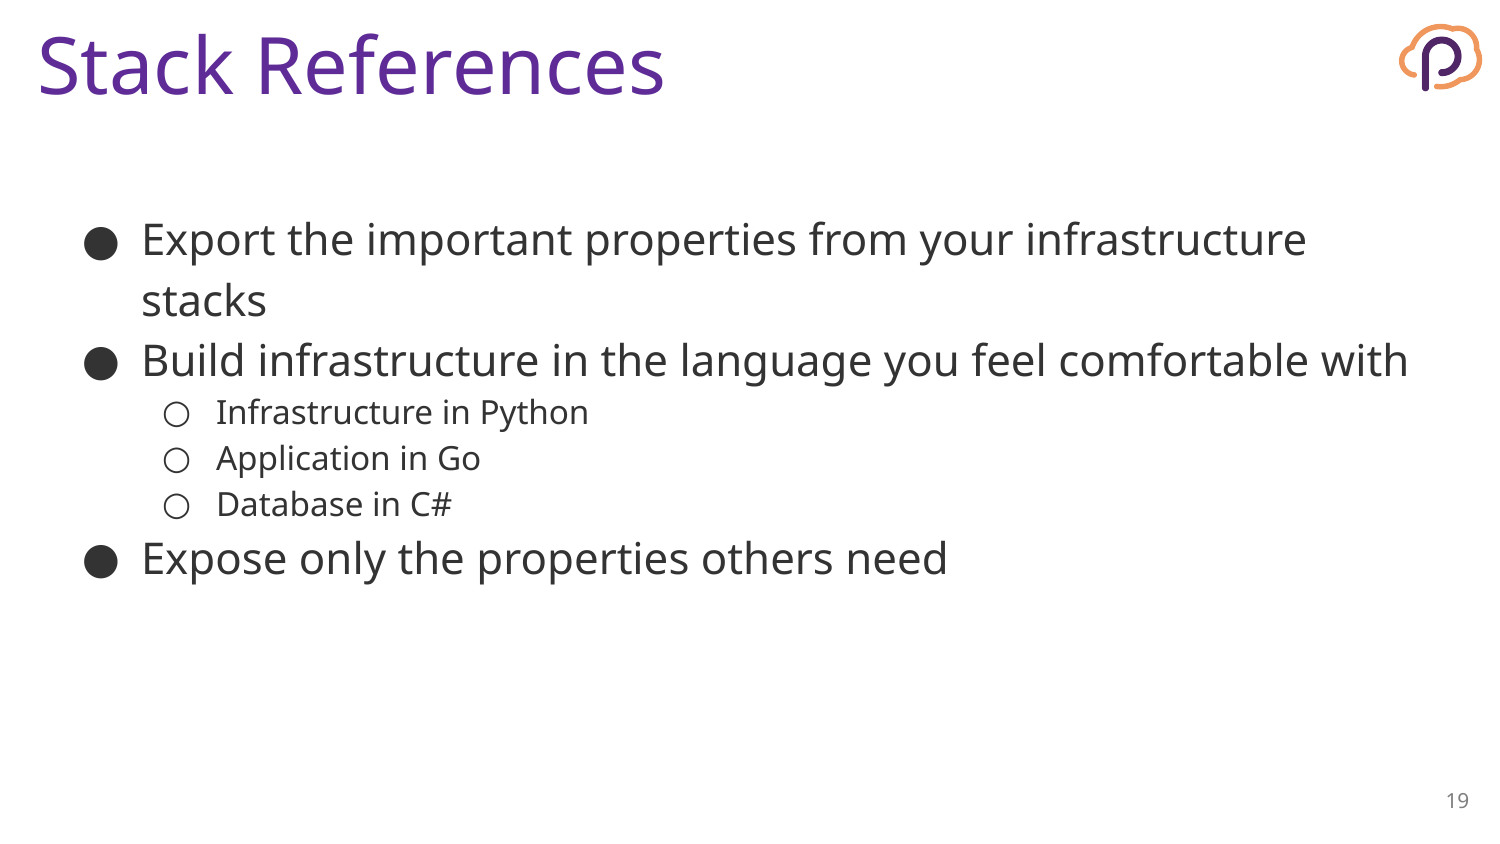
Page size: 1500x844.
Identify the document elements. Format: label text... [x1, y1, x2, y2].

title Stack References [22, 0, 1421, 124]
picture [1421, 4, 1494, 111]
slide_number ‹#› [1394, 769, 1484, 834]
list Export the important properties from your infrastructure stacks Build infrastructure in the language you feel comfortable with Infrastructure in Python Application in Go Database in C# Expose only the properties others need [51, 189, 1449, 750]
